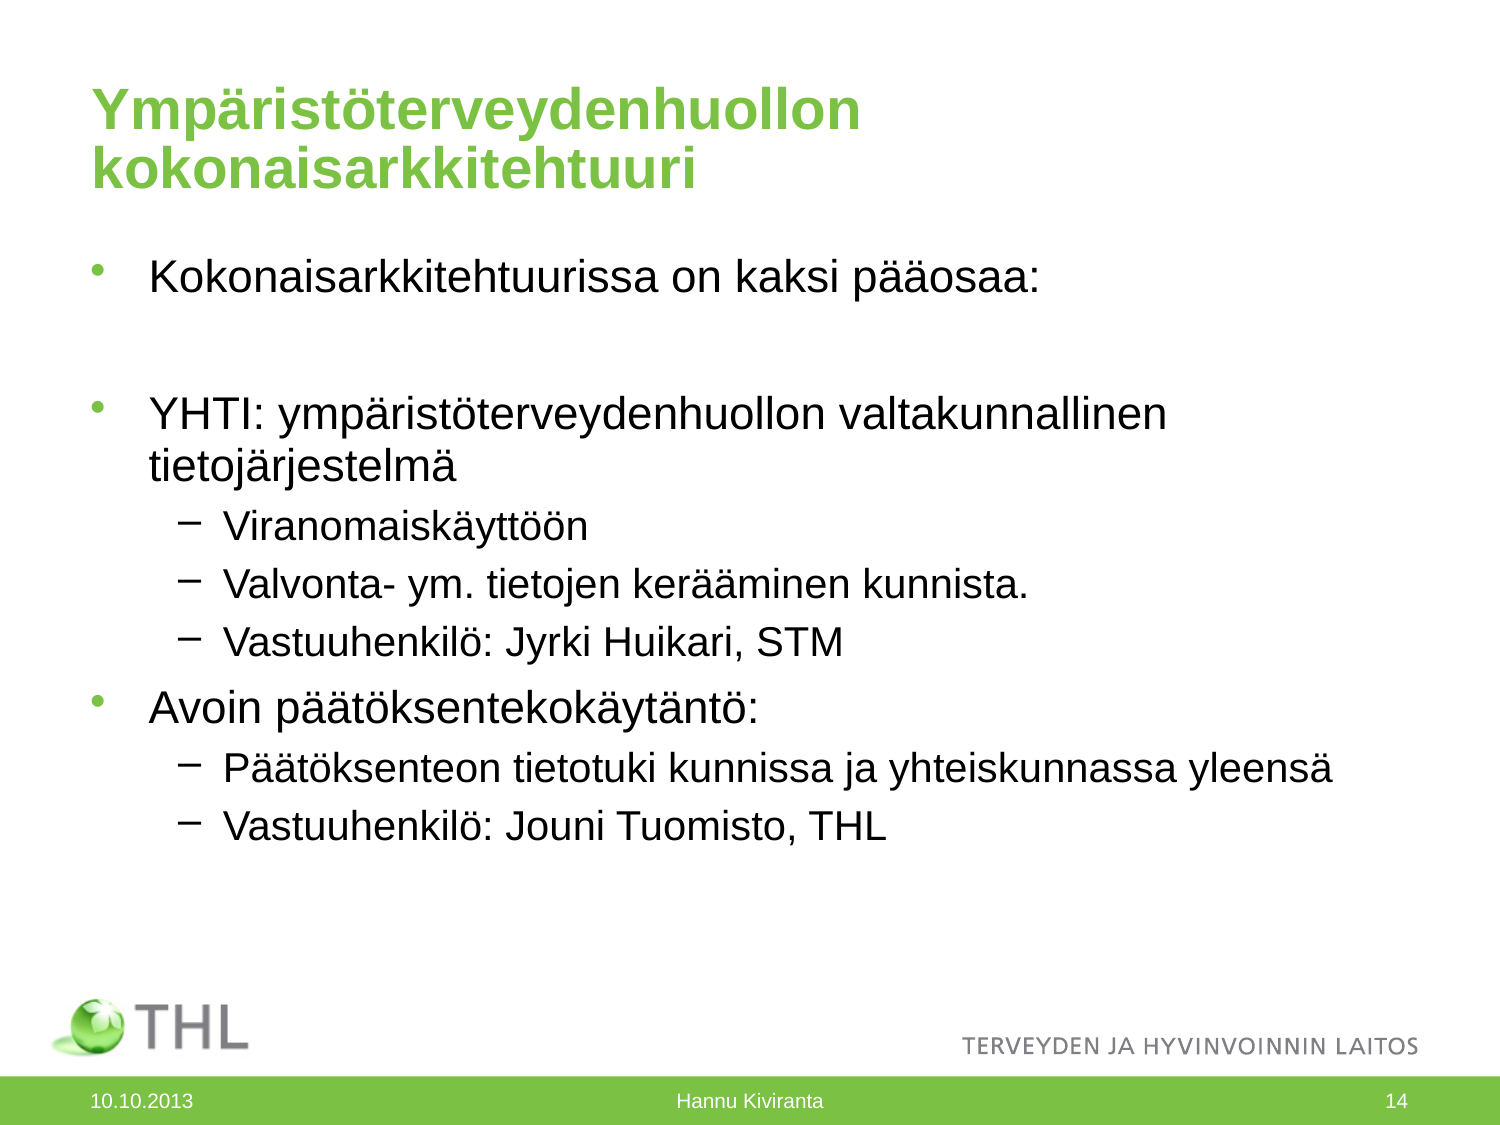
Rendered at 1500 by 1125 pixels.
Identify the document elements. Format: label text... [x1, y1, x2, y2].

title Ympäristöterveydenhuollon kokonaisarkkitehtuuri [76, 42, 1424, 208]
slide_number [74, 1082, 253, 1118]
slide_number 14 [1245, 1082, 1424, 1118]
list Kokonaisarkkitehtuurissa on kaksi pääosaa: YHTI: ympäristöterveydenhuollon valtakunnallinen tietojärjestelmä Viranomaiskäyttöön Valvonta- ym. tietojen kerääminen kunnista. Vastuuhenkilö: Jyrki Huikari, STM Avoin päätöksentekokäytäntö: Päätöksenteon tietotuki kunnissa ja yhteiskunnassa yleensä Vastuuhenkilö: Jouni Tuomisto, THL [75, 243, 1424, 965]
picture [24, 983, 275, 1067]
footer Hannu Kiviranta [253, 1082, 1245, 1118]
